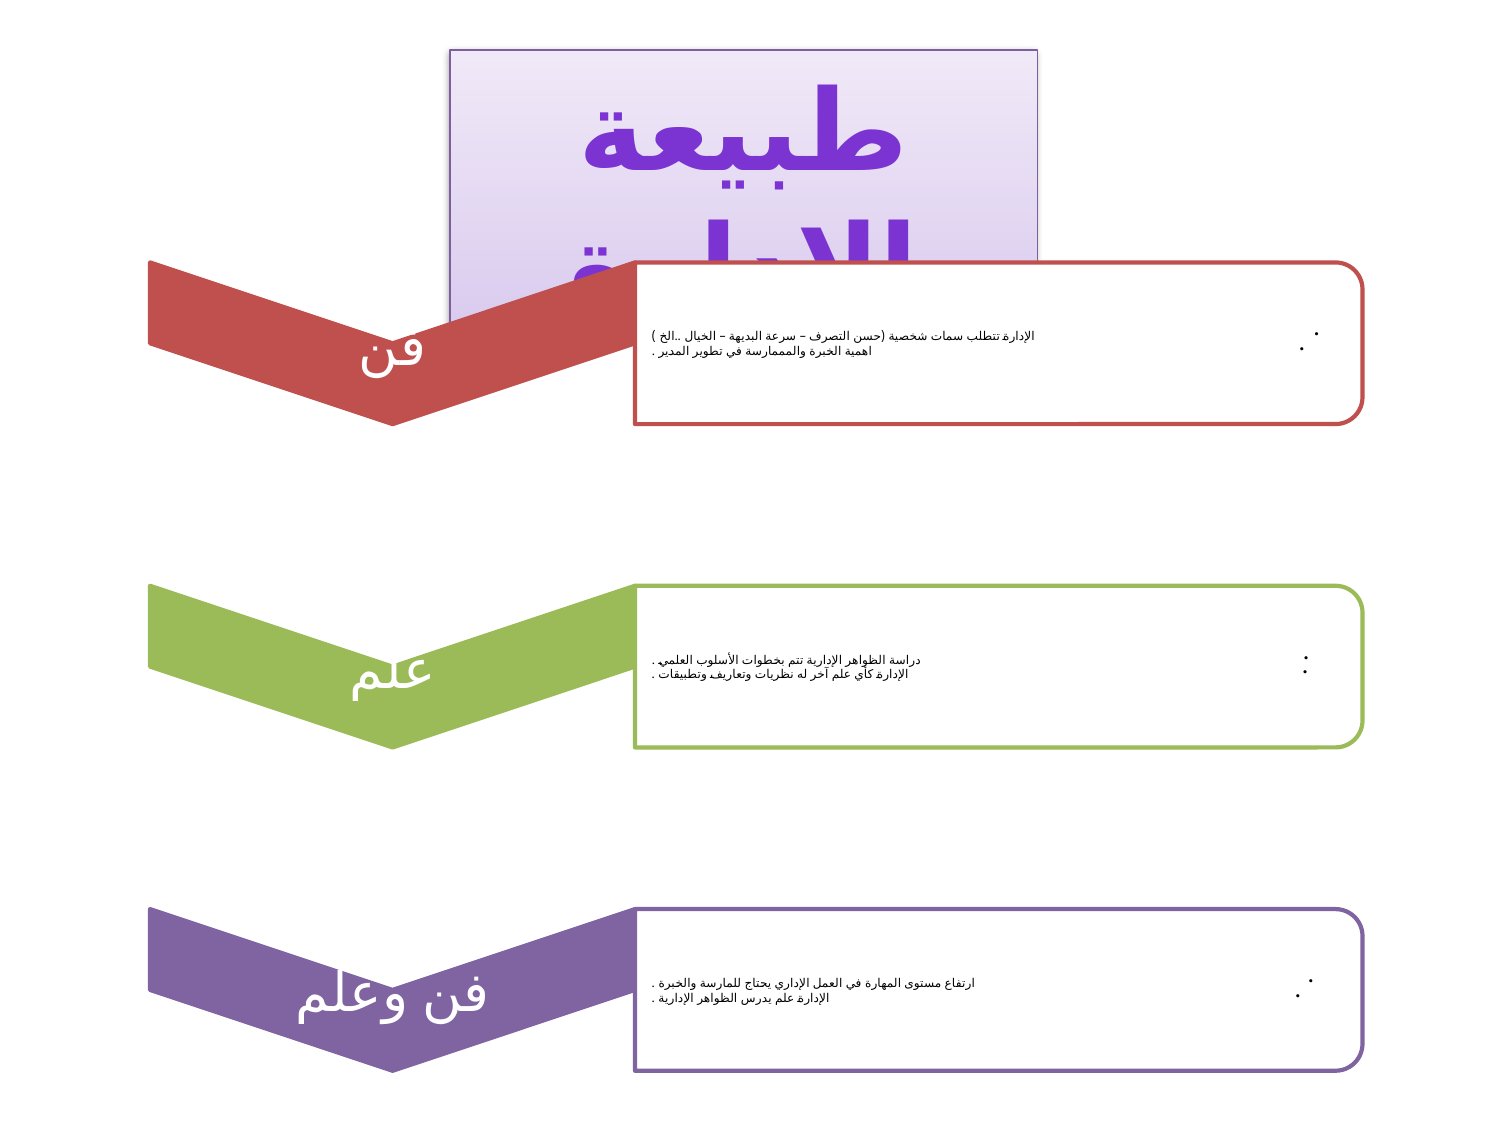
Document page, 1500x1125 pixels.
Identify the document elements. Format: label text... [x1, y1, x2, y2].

text_box طبيعة الإدارة [449, 49, 1038, 260]
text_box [149, 262, 1363, 1071]
